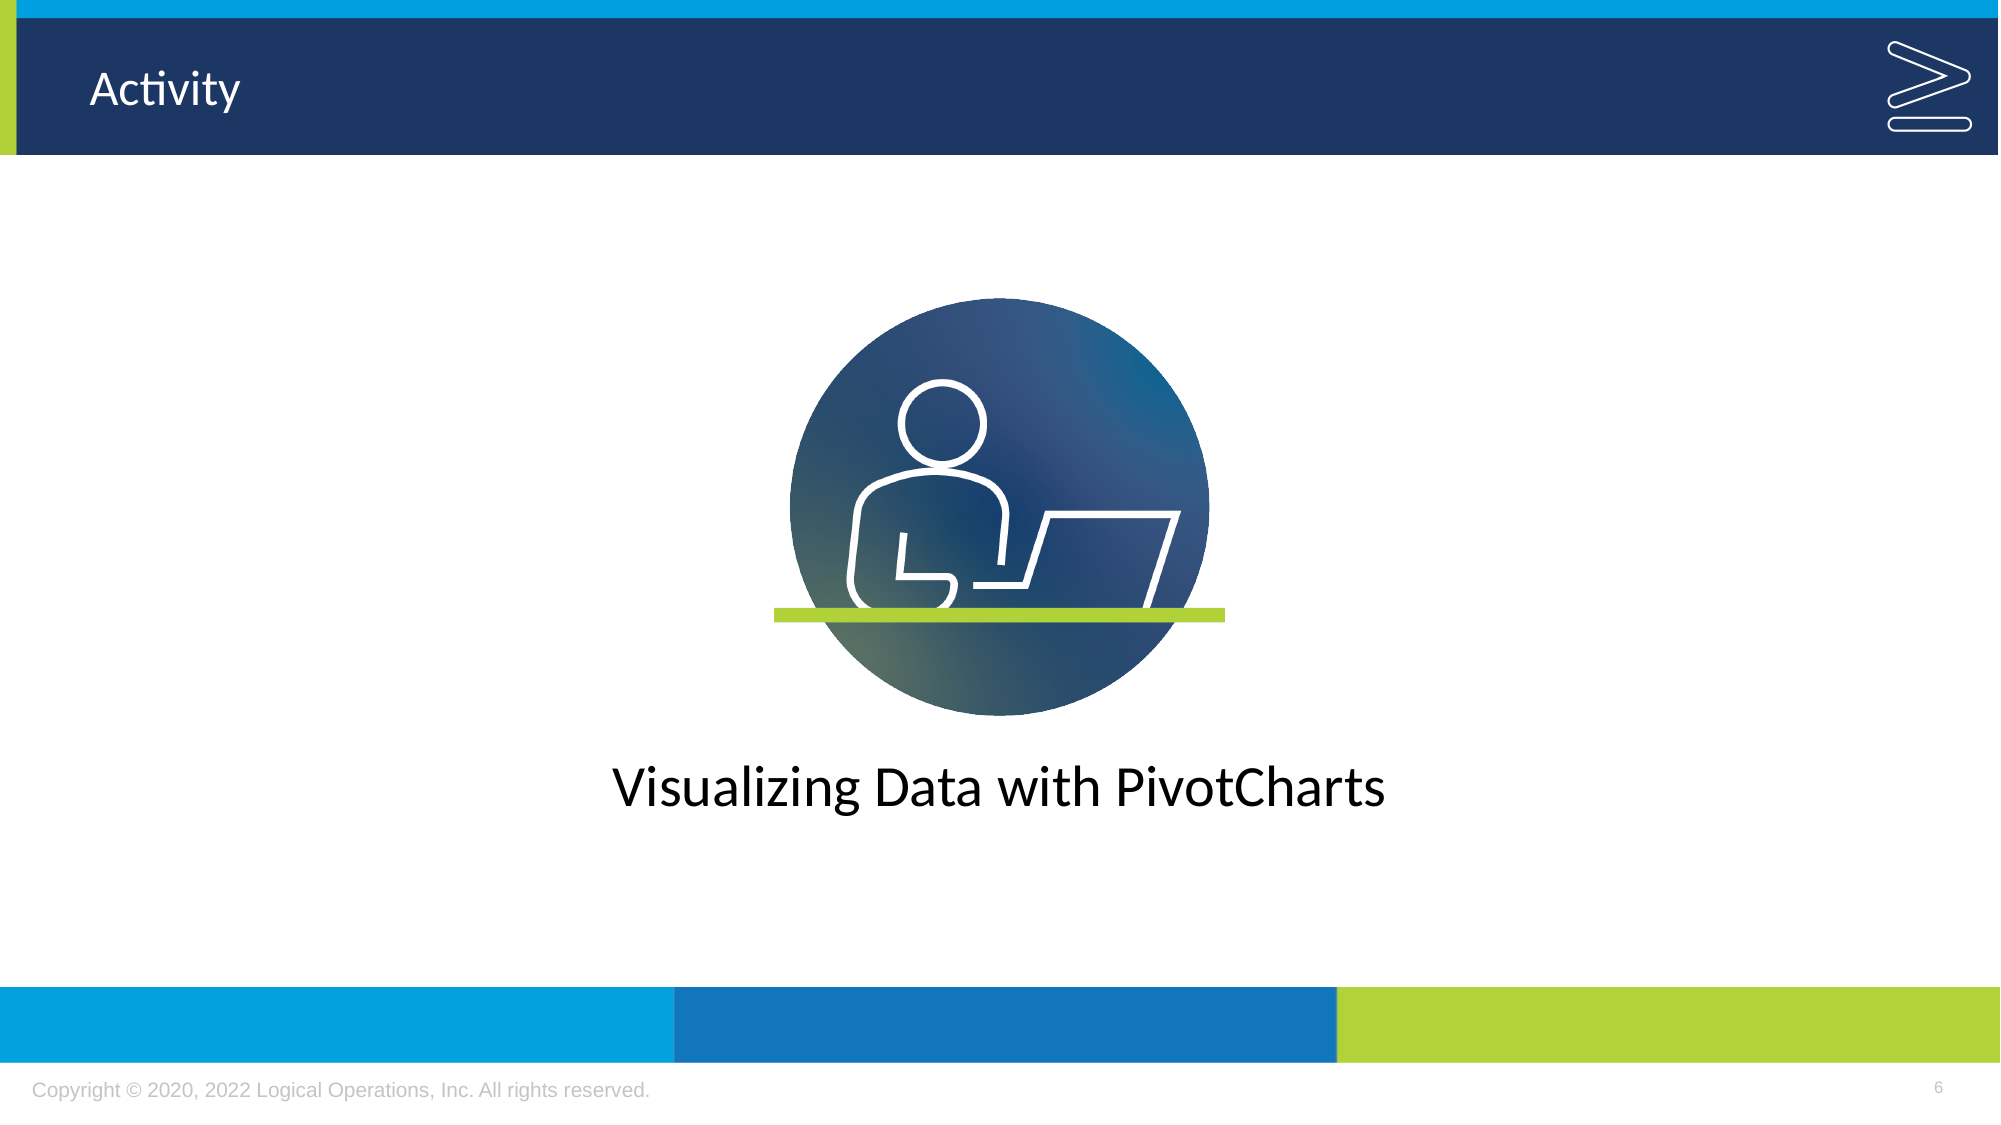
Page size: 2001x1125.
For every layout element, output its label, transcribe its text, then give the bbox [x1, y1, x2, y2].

picture [674, 987, 2000, 1063]
picture [0, 0, 1998, 155]
slide_number 6 [1491, 1057, 1959, 1118]
list Visualizing Data with PivotCharts [125, 740, 1875, 841]
picture [774, 298, 1225, 716]
